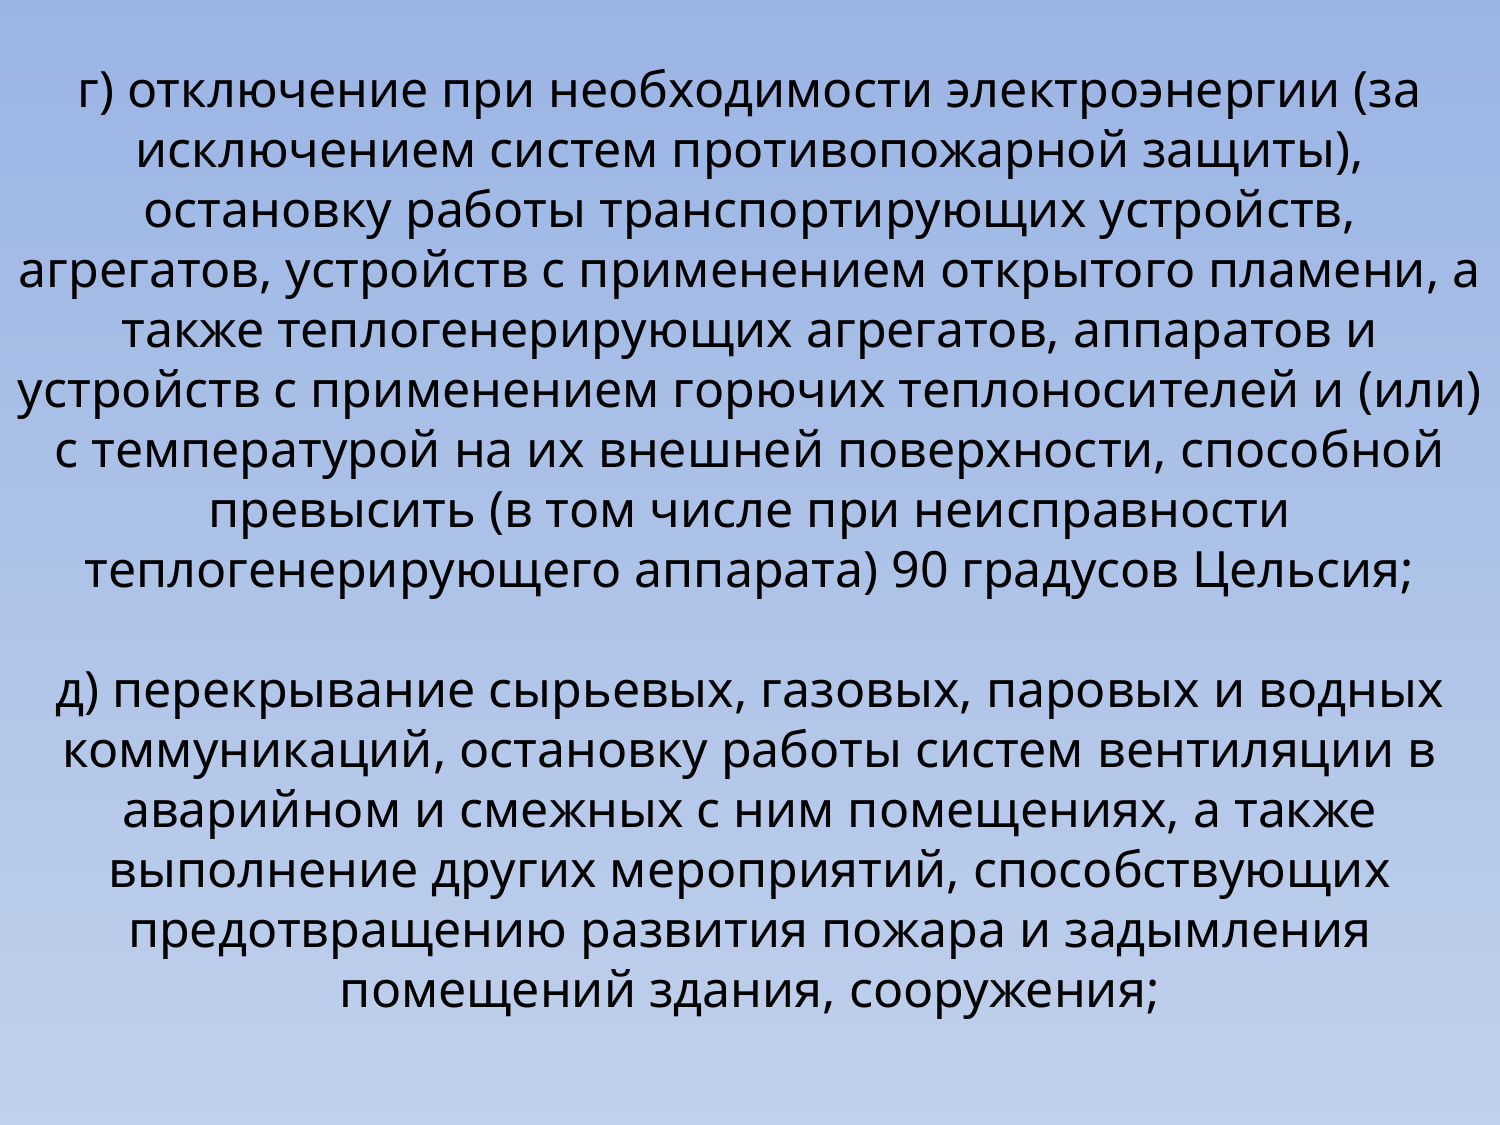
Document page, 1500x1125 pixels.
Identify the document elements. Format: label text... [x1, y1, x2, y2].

title г) отключение при необходимости электроэнергии (за исключением систем противопожарной защиты), остановку работы транспортирующих устройств, агрегатов, устройств с применением открытого пламени, а также теплогенерирующих агрегатов, аппаратов и устройств с применением горючих теплоносителей и (или) с температурой на их внешней поверхности, способной превысить (в том числе при неисправности теплогенерирующего аппарата) 90 градусов Цельсия; д) перекрывание сырьевых, газовых, паровых и водных коммуникаций, остановку работы систем вентиляции в аварийном и смежных с ним помещениях, а также выполнение других мероприятий, способствующих предотвращению развития пожара и задымления помещений здания, сооружения; [0, 0, 1500, 1125]
